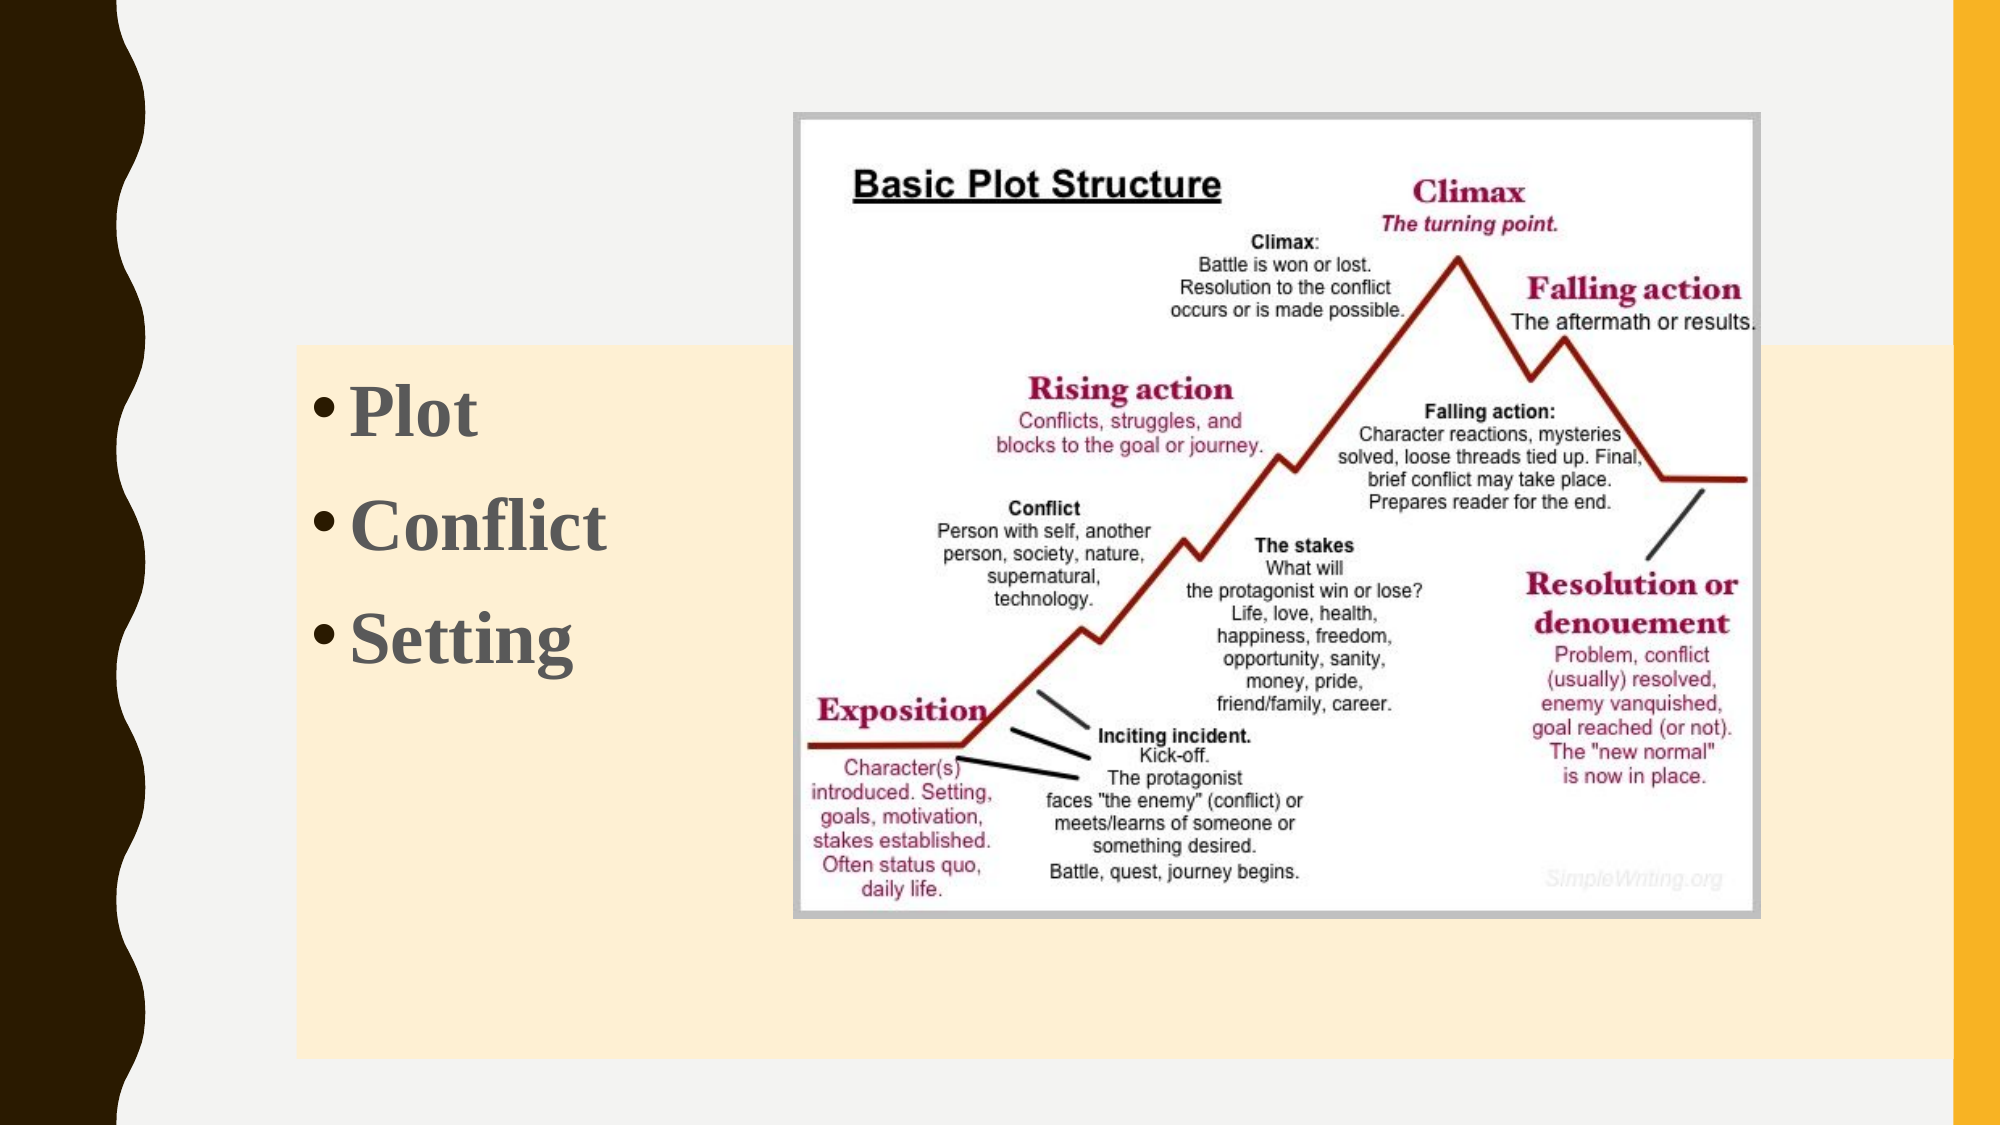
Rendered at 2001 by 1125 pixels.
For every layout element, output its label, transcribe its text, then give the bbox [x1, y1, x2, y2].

list Plot Conflict Setting [296, 345, 1954, 1059]
picture [793, 112, 1761, 919]
